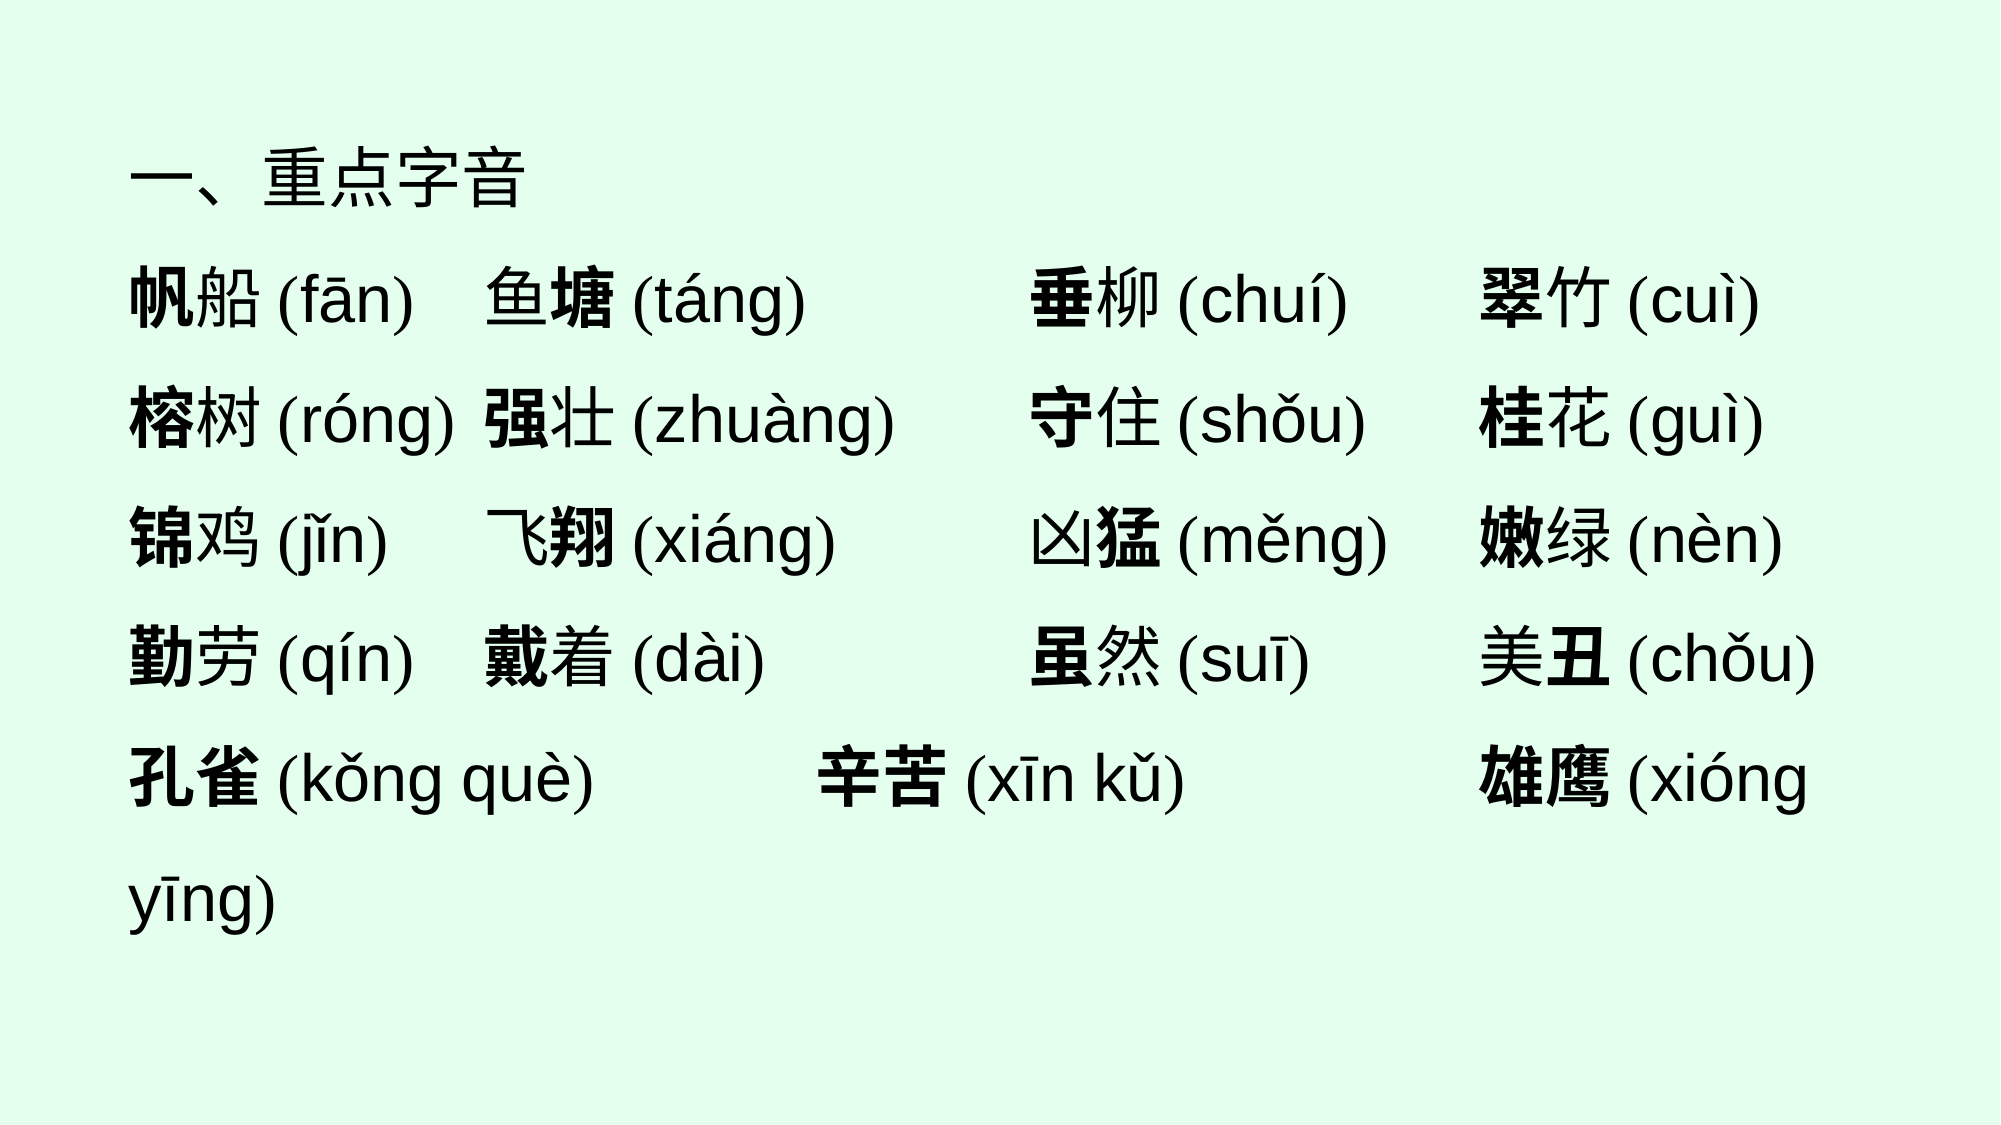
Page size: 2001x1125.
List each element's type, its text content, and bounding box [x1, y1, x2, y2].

text_box 一、重点字音 帆船(fān) 鱼塘(táng) 垂柳(chuí) 翠竹(cuì) 榕树(rónɡ) 强壮(zhuàng) 守住(shǒu) 桂花(ɡuì) 锦鸡(jǐn) 飞翔(xiánɡ) 凶猛(měnɡ) 嫩绿(nèn) 勤劳(qín) 戴着(dài) 虽然(suī) 美丑(chǒu) 孔雀(kǒnɡ què) 辛苦(xīn kǔ) 雄鹰(xiónɡ yīnɡ) [113, 88, 1887, 943]
